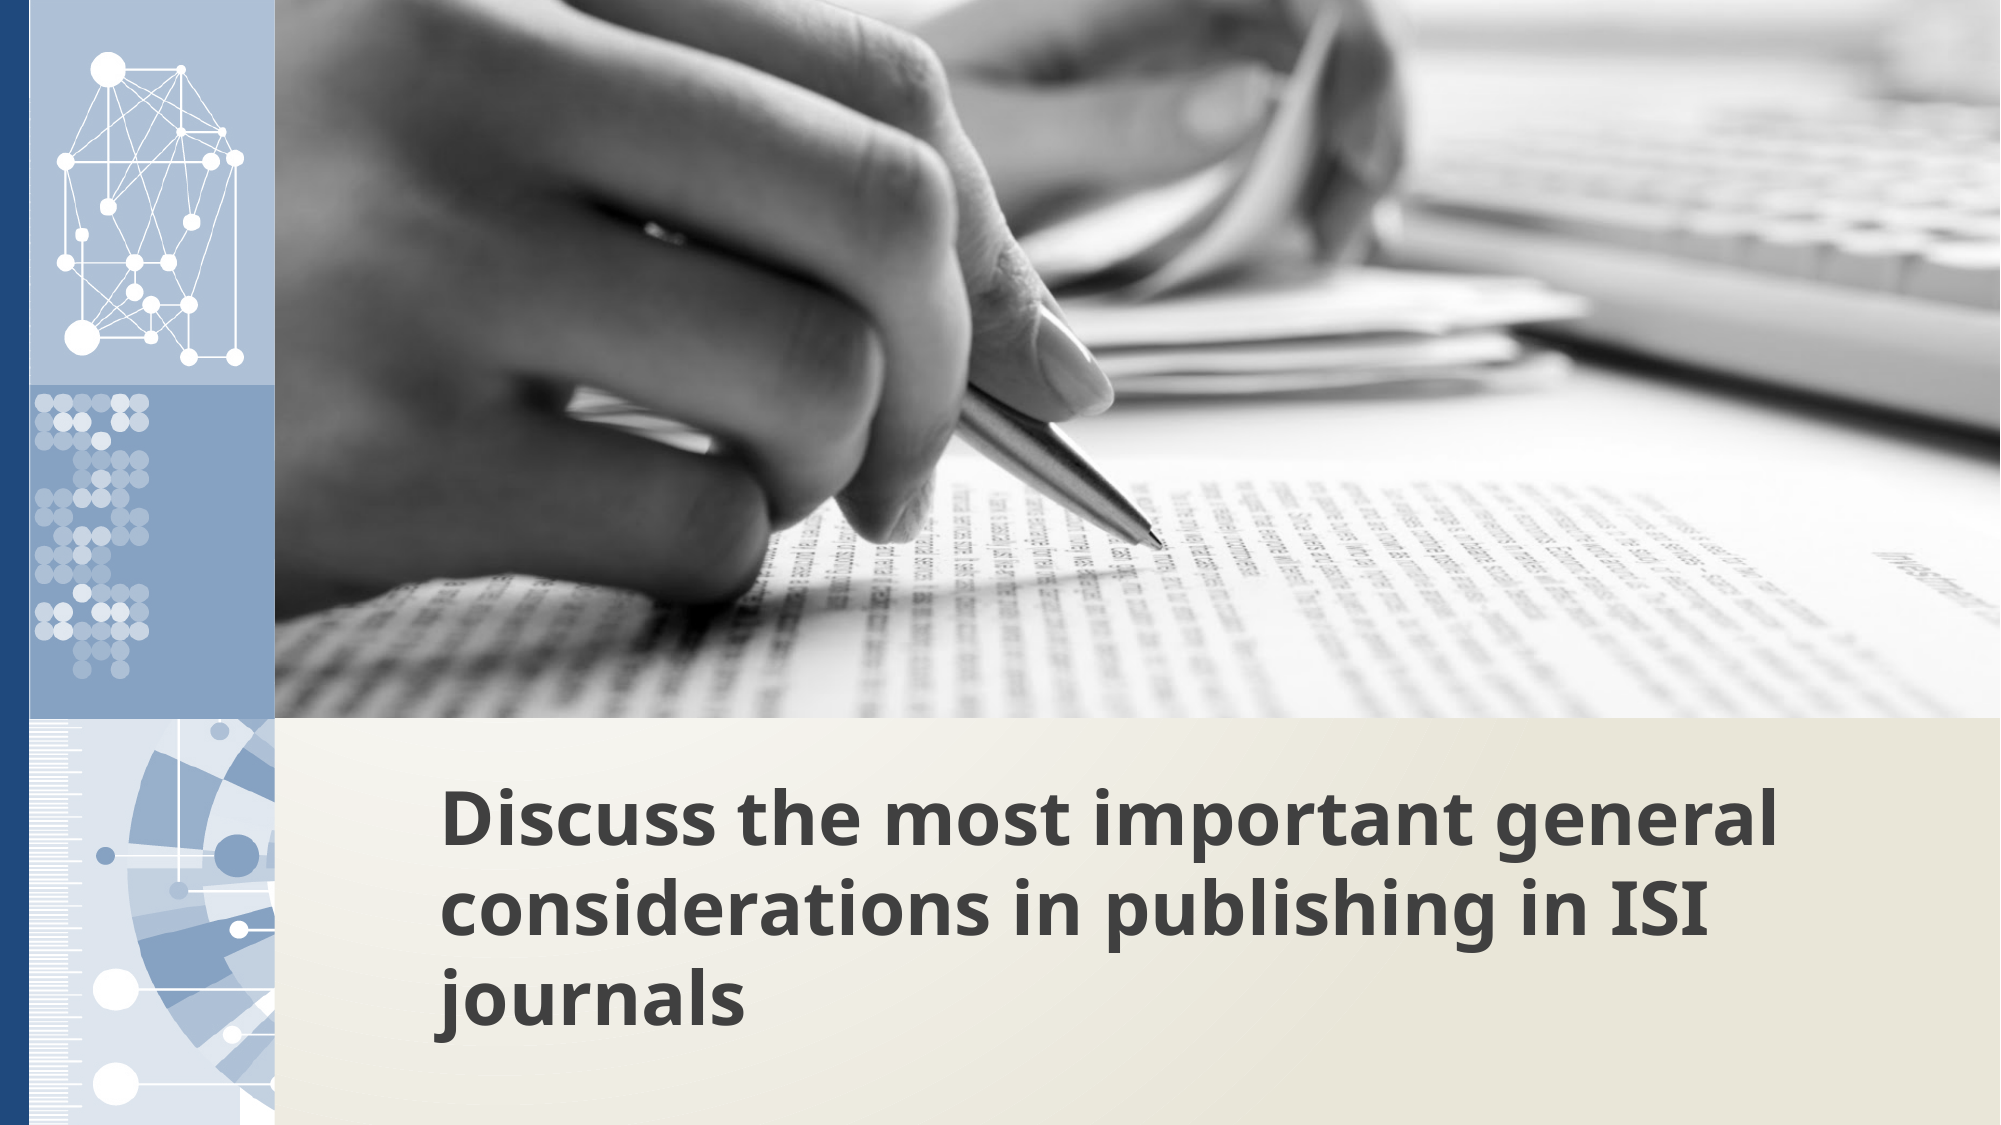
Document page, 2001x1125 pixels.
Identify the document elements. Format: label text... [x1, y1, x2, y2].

picture [274, 0, 2000, 718]
list Discuss the most important general considerations in publishing in ISI journals [424, 763, 1888, 1067]
